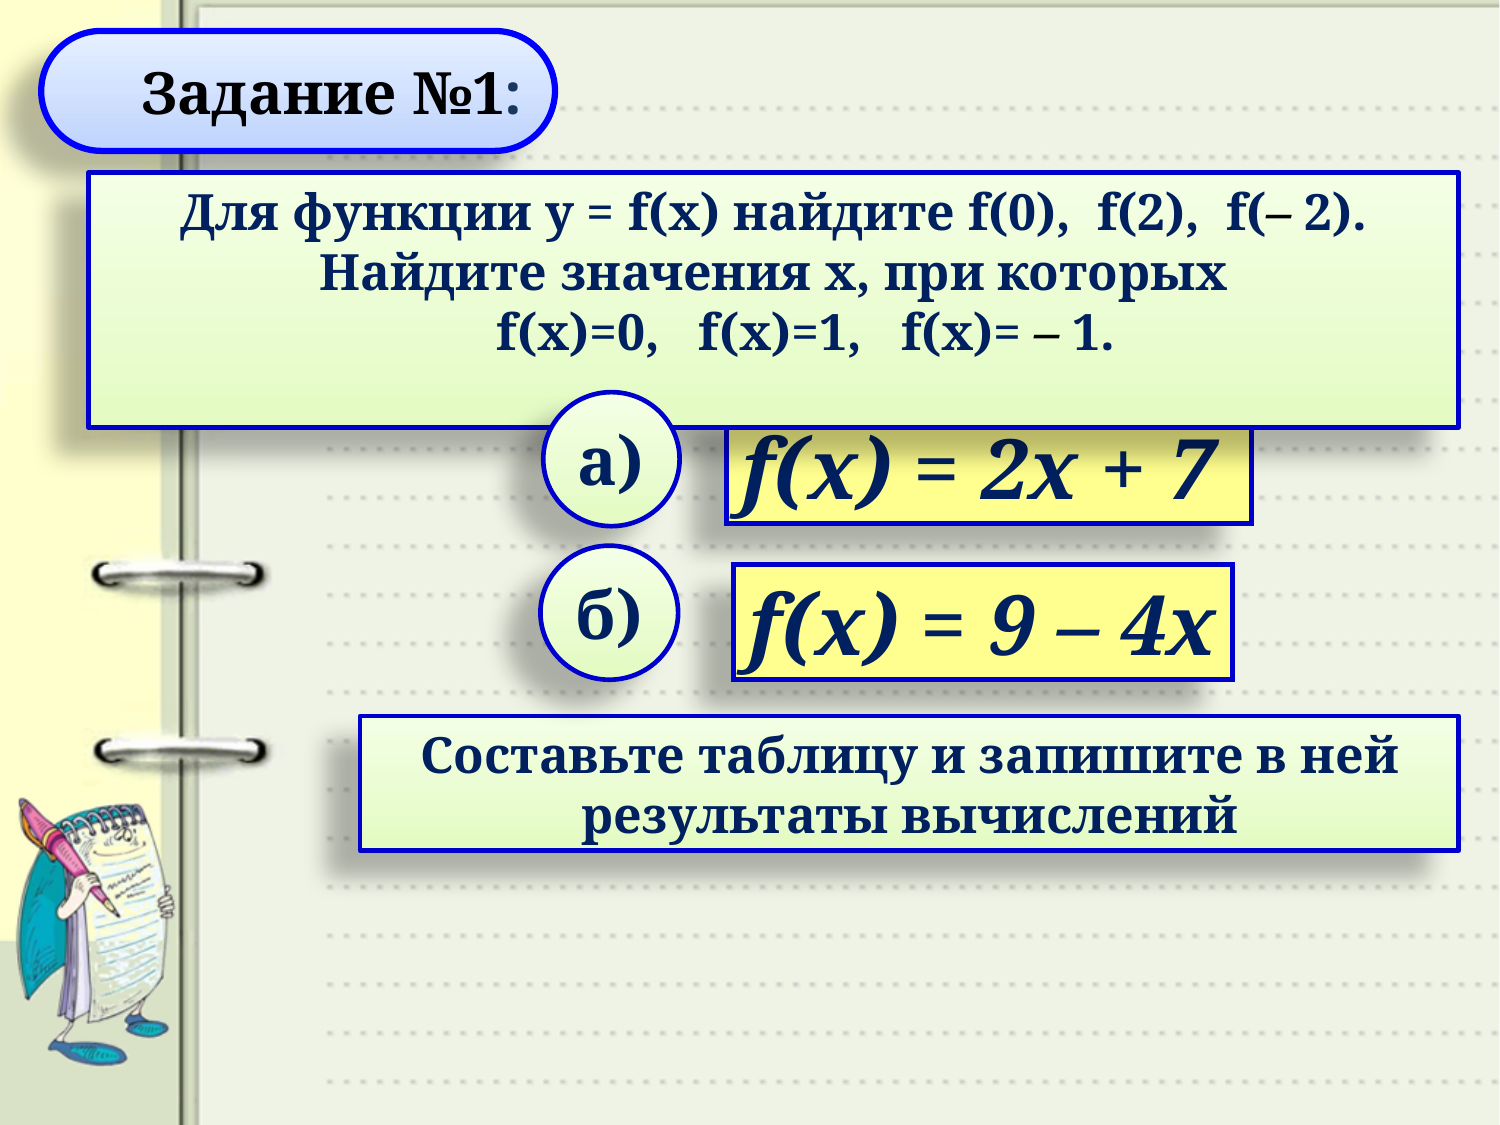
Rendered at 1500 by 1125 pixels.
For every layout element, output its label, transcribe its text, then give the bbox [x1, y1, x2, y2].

text_box f(х) = 2x + 7 [726, 468, 1252, 524]
text_box Составьте таблицу и запишите в ней результаты вычислений [359, 715, 1459, 851]
text_box а) [542, 391, 681, 527]
text_box Задание №1: [40, 30, 556, 152]
text_box f(х) = 9 – 4х [733, 564, 1233, 680]
text_box Для функции у = f(х) найдите f(0), f(2), f(– 2). Найдите значения х, при которых f(х)=0, f(х)=1, f(х)= – 1. [88, 172, 1459, 428]
text_box б) [539, 544, 679, 681]
picture [0, 0, 1500, 1125]
